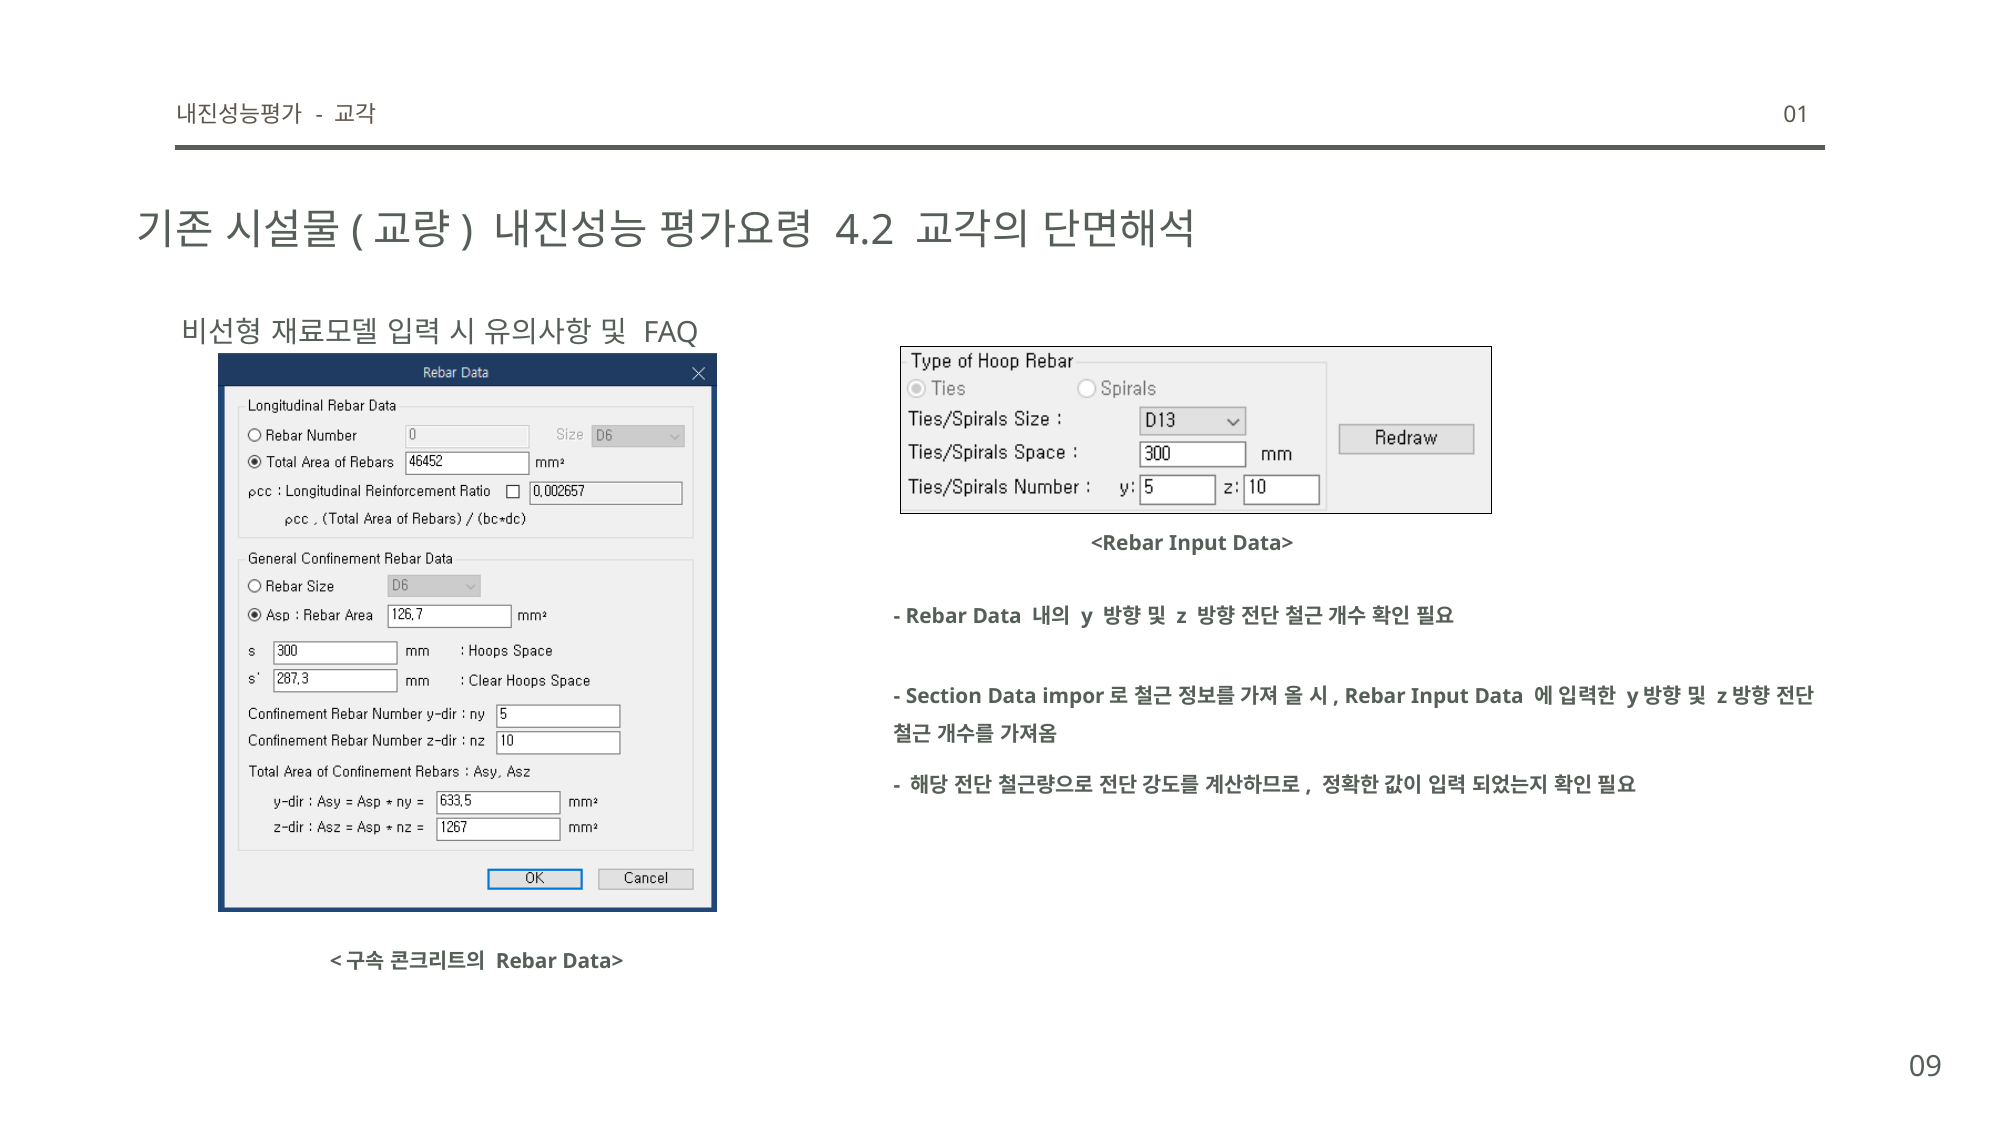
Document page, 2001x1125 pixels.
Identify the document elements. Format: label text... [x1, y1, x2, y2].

text_box 기존 시설물(교량) 내진성능 평가요령 4.2 교각의 단면해석 [122, 195, 1224, 260]
picture [217, 353, 717, 912]
text_box <구속 콘크리트의 Rebar Data> [290, 927, 664, 981]
text_box - Section Data impor로 철근 정보를 가져 올 시, Rebar Input Data 에 입력한 y방향 및 z방향 전단 철근 개수를 가져옴 [878, 663, 1852, 751]
text_box - Rebar Data 내의 y 방향 및 z 방향 전단 철근 개수 확인 필요 [878, 583, 1537, 636]
text_box - 해당 전단 철근량으로 전단 강도를 계산하므로, 정확한 값이 입력 되었는지 확인 필요 [878, 751, 1941, 804]
picture [900, 346, 1492, 514]
text_box 비선형 재료모델 입력 시 유의사항 및 FAQ [167, 288, 772, 357]
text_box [167, 91, 1825, 135]
text_box <Rebar Input Data> [892, 509, 1492, 563]
text_box 09 [1893, 1039, 1957, 1090]
